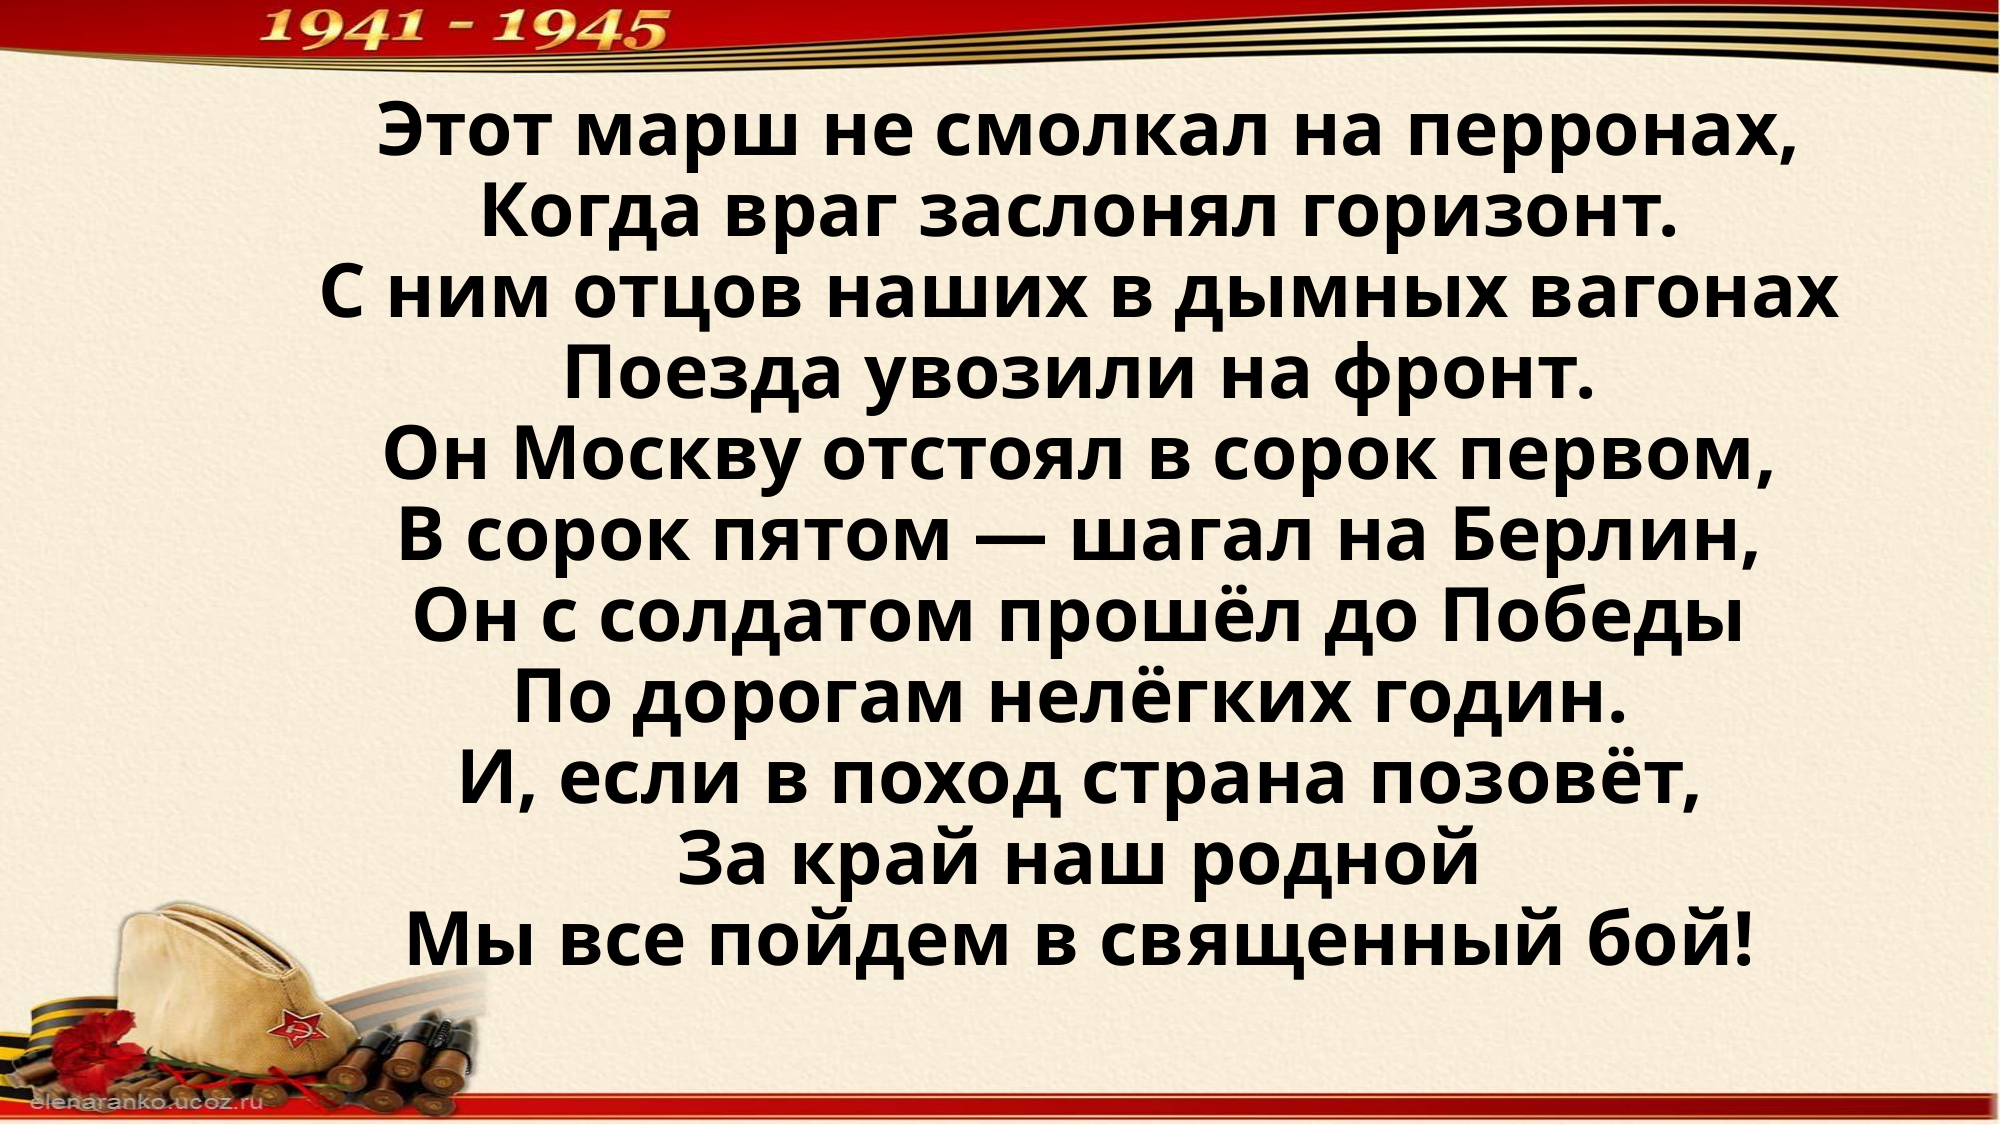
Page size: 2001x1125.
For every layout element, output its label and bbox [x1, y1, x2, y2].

list [0, 0, 2000, 1125]
